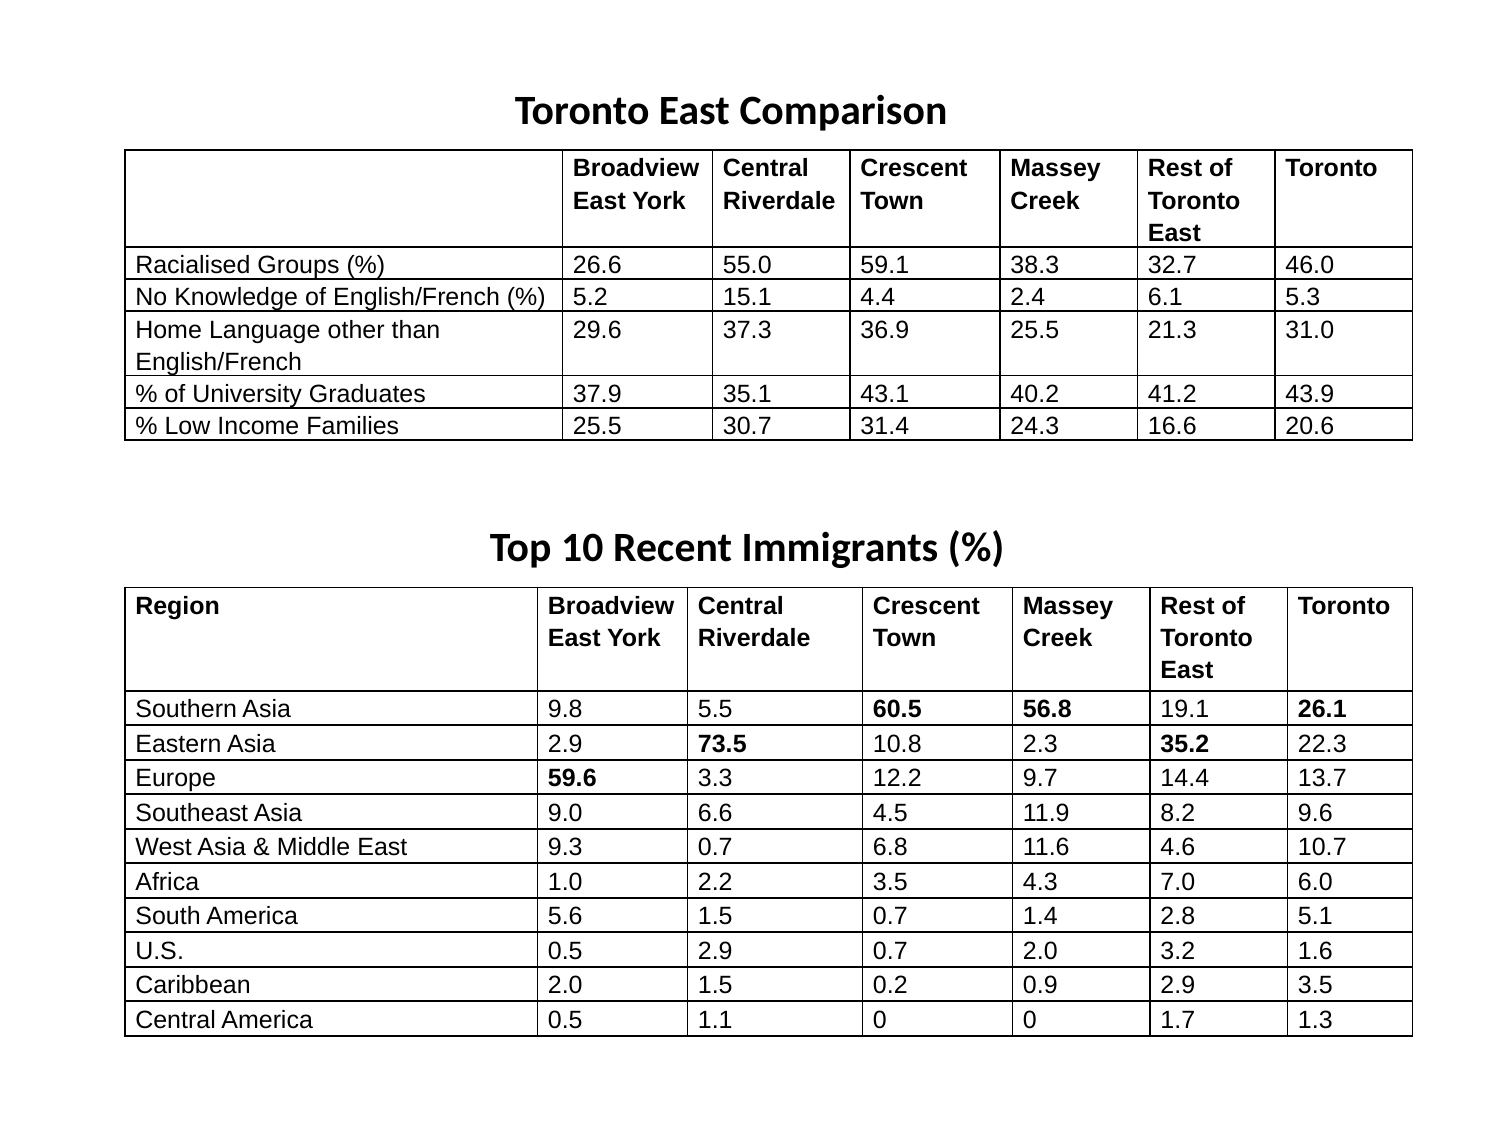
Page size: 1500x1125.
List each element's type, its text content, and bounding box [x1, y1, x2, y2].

table_cell 6.8 [863, 830, 1012, 862]
table_cell 60.5 [863, 692, 1012, 724]
table_header Massey Creek [1001, 151, 1137, 246]
table_header Broadview East York [563, 151, 712, 246]
table_cell 14.4 [1151, 761, 1287, 793]
table_cell 6.6 [688, 795, 862, 828]
table_cell 2.8 [1151, 899, 1287, 931]
table_cell 8.2 [1151, 795, 1287, 828]
table_cell 5.2 [563, 280, 712, 310]
table_cell 0.2 [863, 968, 1012, 1000]
table_cell 2.9 [538, 726, 687, 759]
table_cell 0.7 [688, 830, 862, 862]
table_header Rest of Toronto East [1151, 588, 1287, 690]
table_cell South America [126, 899, 537, 931]
table_cell 9.6 [1288, 795, 1412, 828]
table_cell 46.0 [1276, 248, 1412, 278]
table_cell 3.2 [1151, 933, 1287, 966]
table_cell 5.6 [538, 899, 687, 931]
table_cell 2.4 [1001, 280, 1137, 310]
table_cell 15.1 [713, 280, 849, 310]
table_cell Europe [126, 761, 537, 793]
table_cell 0.5 [538, 933, 687, 966]
table_cell 1.0 [538, 864, 687, 897]
table_header Massey Creek [1013, 588, 1149, 690]
table_cell 5.3 [1276, 280, 1412, 310]
text_box Top 10 Recent Immigrants (%) [474, 512, 1050, 578]
table_cell Home Language other than English/French [126, 312, 562, 375]
table_cell 2.9 [1151, 968, 1287, 1000]
table_cell 0 [863, 1002, 1012, 1035]
table_cell 6.0 [1288, 864, 1412, 897]
table_cell 26.6 [563, 248, 712, 278]
table_cell 4.3 [1013, 864, 1149, 897]
table_cell 3.3 [688, 761, 862, 793]
table_cell 31.4 [851, 409, 999, 439]
table_header Central Riverdale [713, 151, 849, 246]
table_cell 38.3 [1001, 248, 1137, 278]
table_cell 10.8 [863, 726, 1012, 759]
table_cell 35.1 [713, 376, 849, 407]
table_cell 37.9 [563, 376, 712, 407]
table_cell 9.8 [538, 692, 687, 724]
table_cell 20.6 [1276, 409, 1412, 439]
table_cell 0 [1013, 1002, 1149, 1035]
table_cell 1.7 [1151, 1002, 1287, 1035]
table_cell 2.0 [538, 968, 687, 1000]
table_cell 9.7 [1013, 761, 1149, 793]
table_cell 29.6 [563, 312, 712, 375]
table_cell % Low Income Families [126, 409, 562, 439]
table_cell 1.3 [1288, 1002, 1412, 1035]
table_cell 1.4 [1013, 899, 1149, 931]
table_cell 4.4 [851, 280, 999, 310]
table_cell 0.5 [538, 1002, 687, 1035]
table_cell 10.7 [1288, 830, 1412, 862]
table_header Crescent Town [863, 588, 1012, 690]
table_cell 73.5 [688, 726, 862, 759]
table_cell 7.0 [1151, 864, 1287, 897]
table_cell 2.9 [688, 933, 862, 966]
table_cell 41.2 [1138, 376, 1274, 407]
table_cell Central America [126, 1002, 537, 1035]
table_cell 43.9 [1276, 376, 1412, 407]
table_cell 0.7 [863, 899, 1012, 931]
table_header Rest of Toronto East [1138, 151, 1274, 246]
table_cell 37.3 [713, 312, 849, 375]
table_cell 0.7 [863, 933, 1012, 966]
table_cell 22.3 [1288, 726, 1412, 759]
table_cell 25.5 [1001, 312, 1137, 375]
table_cell U.S. [126, 933, 537, 966]
table_cell 2.3 [1013, 726, 1149, 759]
table_cell 32.7 [1138, 248, 1274, 278]
table_cell 3.5 [863, 864, 1012, 897]
table_cell 1.5 [688, 899, 862, 931]
table_cell Southern Asia [126, 692, 537, 724]
table_header Broadview East York [538, 588, 687, 690]
table_cell Caribbean [126, 968, 537, 1000]
table_cell 59.1 [851, 248, 999, 278]
table_cell 9.0 [538, 795, 687, 828]
table_cell 55.0 [713, 248, 849, 278]
table_cell 40.2 [1001, 376, 1137, 407]
table_cell 2.2 [688, 864, 862, 897]
table_cell % of University Graduates [126, 376, 562, 407]
table_header [126, 151, 562, 246]
table_cell 16.6 [1138, 409, 1274, 439]
table_cell 13.7 [1288, 761, 1412, 793]
table_cell Southeast Asia [126, 795, 537, 828]
table_header Crescent Town [851, 151, 999, 246]
table_cell 5.5 [688, 692, 862, 724]
table_cell Eastern Asia [126, 726, 537, 759]
table_cell 4.5 [863, 795, 1012, 828]
table_cell 19.1 [1151, 692, 1287, 724]
table_cell 21.3 [1138, 312, 1274, 375]
table_cell 5.1 [1288, 899, 1412, 931]
table_cell 25.5 [563, 409, 712, 439]
table_cell 26.1 [1288, 692, 1412, 724]
table_cell West Asia & Middle East [126, 830, 537, 862]
table_cell 3.5 [1288, 968, 1412, 1000]
table_header Region [126, 588, 537, 690]
table_cell No Knowledge of English/French (%) [126, 280, 562, 310]
table_cell 6.1 [1138, 280, 1274, 310]
table_cell 9.3 [538, 830, 687, 862]
table_cell 36.9 [851, 312, 999, 375]
table_cell 12.2 [863, 761, 1012, 793]
table_cell 31.0 [1276, 312, 1412, 375]
table_header Central Riverdale [688, 588, 862, 690]
table_cell 24.3 [1001, 409, 1137, 439]
table_cell 1.6 [1288, 933, 1412, 966]
table_cell Africa [126, 864, 537, 897]
table_cell 59.6 [538, 761, 687, 793]
table_header Toronto [1288, 588, 1412, 690]
table_cell 56.8 [1013, 692, 1149, 724]
table_cell 0.9 [1013, 968, 1149, 1000]
table_cell 43.1 [851, 376, 999, 407]
table_cell 1.1 [688, 1002, 862, 1035]
table_cell Racialised Groups (%) [126, 248, 562, 278]
table_cell 4.6 [1151, 830, 1287, 862]
table_cell 2.0 [1013, 933, 1149, 966]
table_cell 35.2 [1151, 726, 1287, 759]
table_cell 30.7 [713, 409, 849, 439]
table_header Toronto [1276, 151, 1412, 246]
table_cell 11.6 [1013, 830, 1149, 862]
table_cell 11.9 [1013, 795, 1149, 828]
table_cell 1.5 [688, 968, 862, 1000]
text_box Toronto East Comparison [500, 75, 1063, 140]
